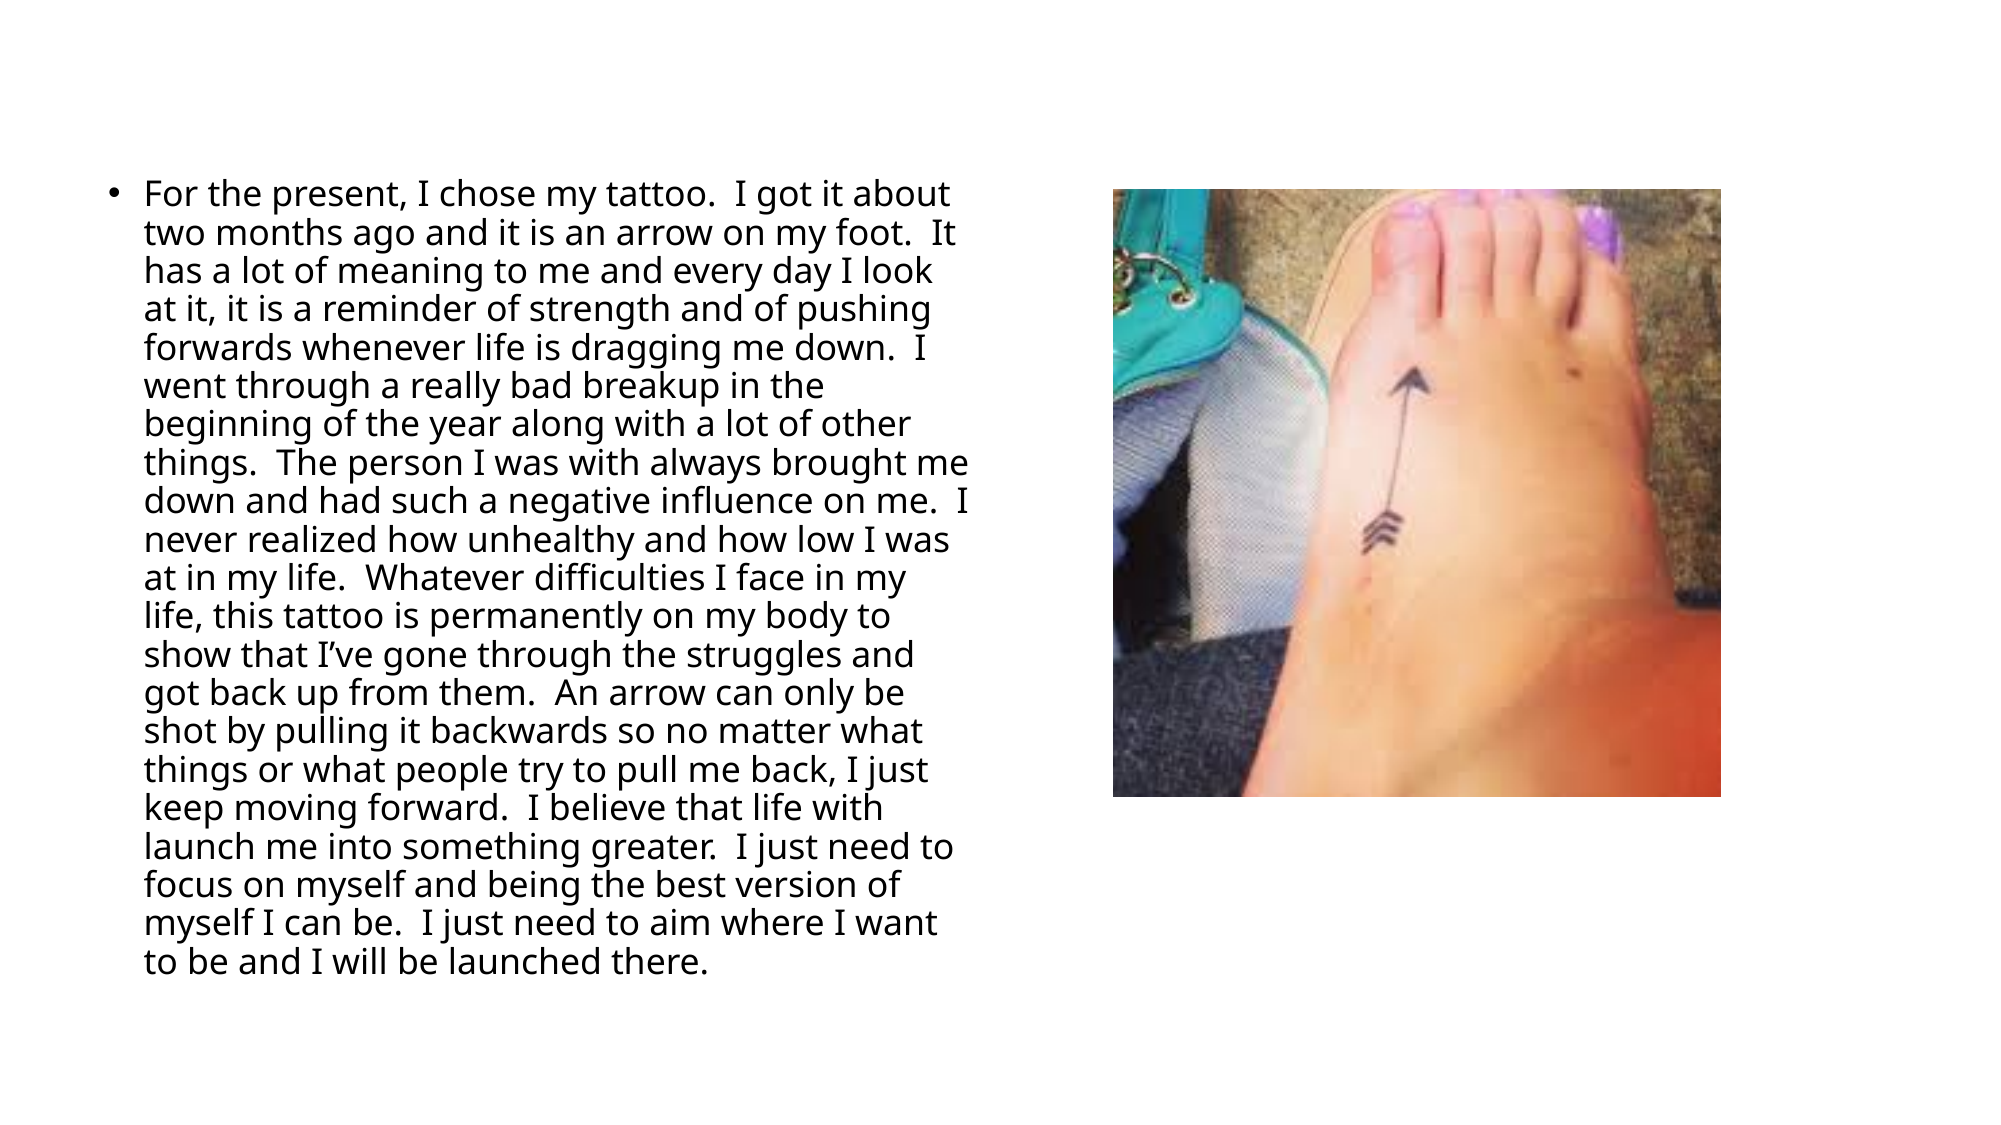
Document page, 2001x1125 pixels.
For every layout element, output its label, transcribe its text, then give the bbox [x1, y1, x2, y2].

list For the present, I chose my tattoo. I got it about two months ago and it is an arrow on my foot. It has a lot of meaning to me and every day I look at it, it is a reminder of strength and of pushing forwards whenever life is dragging me down. I went through a really bad breakup in the beginning of the year along with a lot of other things. The person I was with always brought me down and had such a negative influence on me. I never realized how unhealthy and how low I was at in my life. Whatever difficulties I face in my life, this tattoo is permanently on my body to show that I’ve gone through the struggles and got back up from them. An arrow can only be shot by pulling it backwards so no matter what things or what people try to pull me back, I just keep moving forward. I believe that life with launch me into something greater. I just need to focus on myself and being the best version of myself I can be. I just need to aim where I want to be and I will be launched there. [93, 65, 987, 1029]
picture [1113, 189, 1721, 797]
